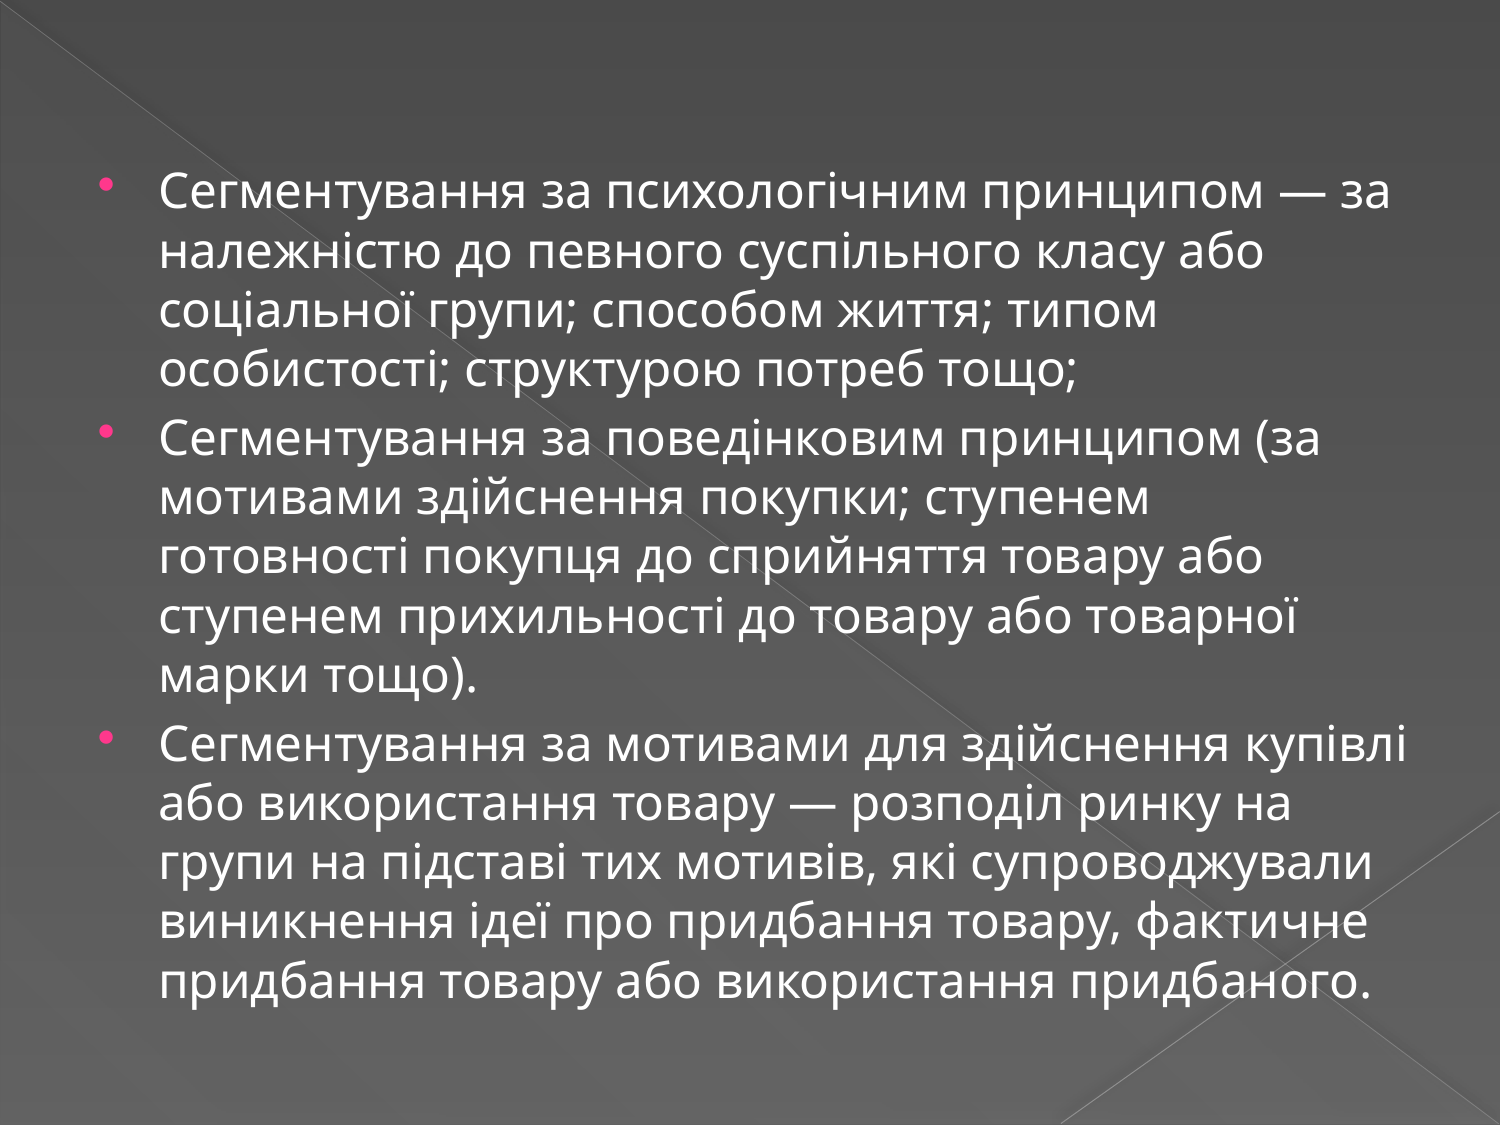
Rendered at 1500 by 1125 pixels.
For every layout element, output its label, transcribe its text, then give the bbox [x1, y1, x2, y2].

list Сегментування за психологічним принципом — за належністю до певного суспільного класу або соціальної групи; способом життя; типом особистості; структурою потреб тощо; Сегментування за поведінковим принципом (за мотивами здійснення покупки; ступенем готовності покупця до сприйняття товару або ступенем прихильності до товару або товарної марки тощо). Сегментування за мотивами для здійснення купівлі або використання товару — розподіл ринку на групи на підставі тих мотивів, які супроводжували виникнення ідеї про придбання товару, фактичне придбання товару або використання придбаного. [75, 152, 1425, 1059]
